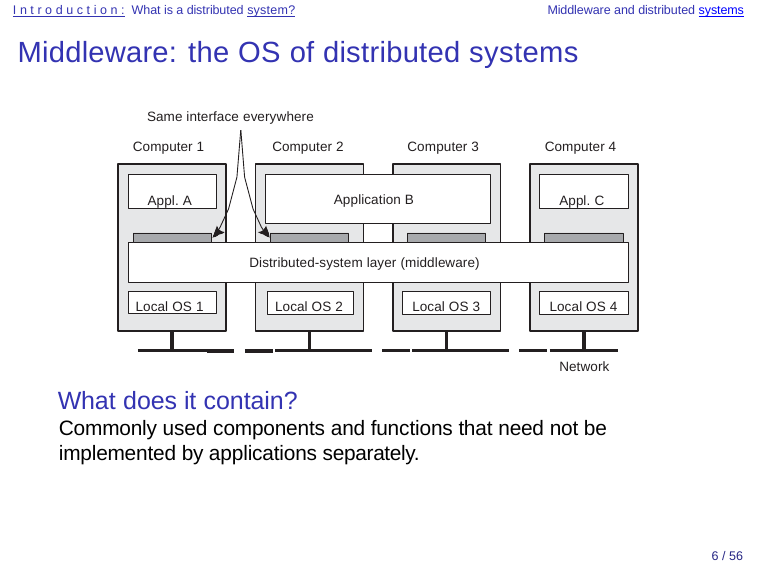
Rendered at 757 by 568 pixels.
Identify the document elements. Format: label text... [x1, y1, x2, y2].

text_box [127, 232, 132, 283]
text_box 2 / 56 [705, 546, 745, 568]
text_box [624, 163, 639, 333]
text_box Network [557, 361, 613, 375]
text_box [137, 129, 619, 353]
text_box Same interface everywhere Computer 1 Computer 2 [130, 105, 345, 155]
text_box What does it contain? Commonly used components and functions that need not be implemented by applications separately. [55, 382, 615, 465]
title Middleware: the OS of distributed systems [15, 31, 581, 129]
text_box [624, 232, 629, 283]
text_box Introduction: What is a distributed system? Middleware and distributed systems [10, 0, 745, 18]
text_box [117, 163, 132, 333]
